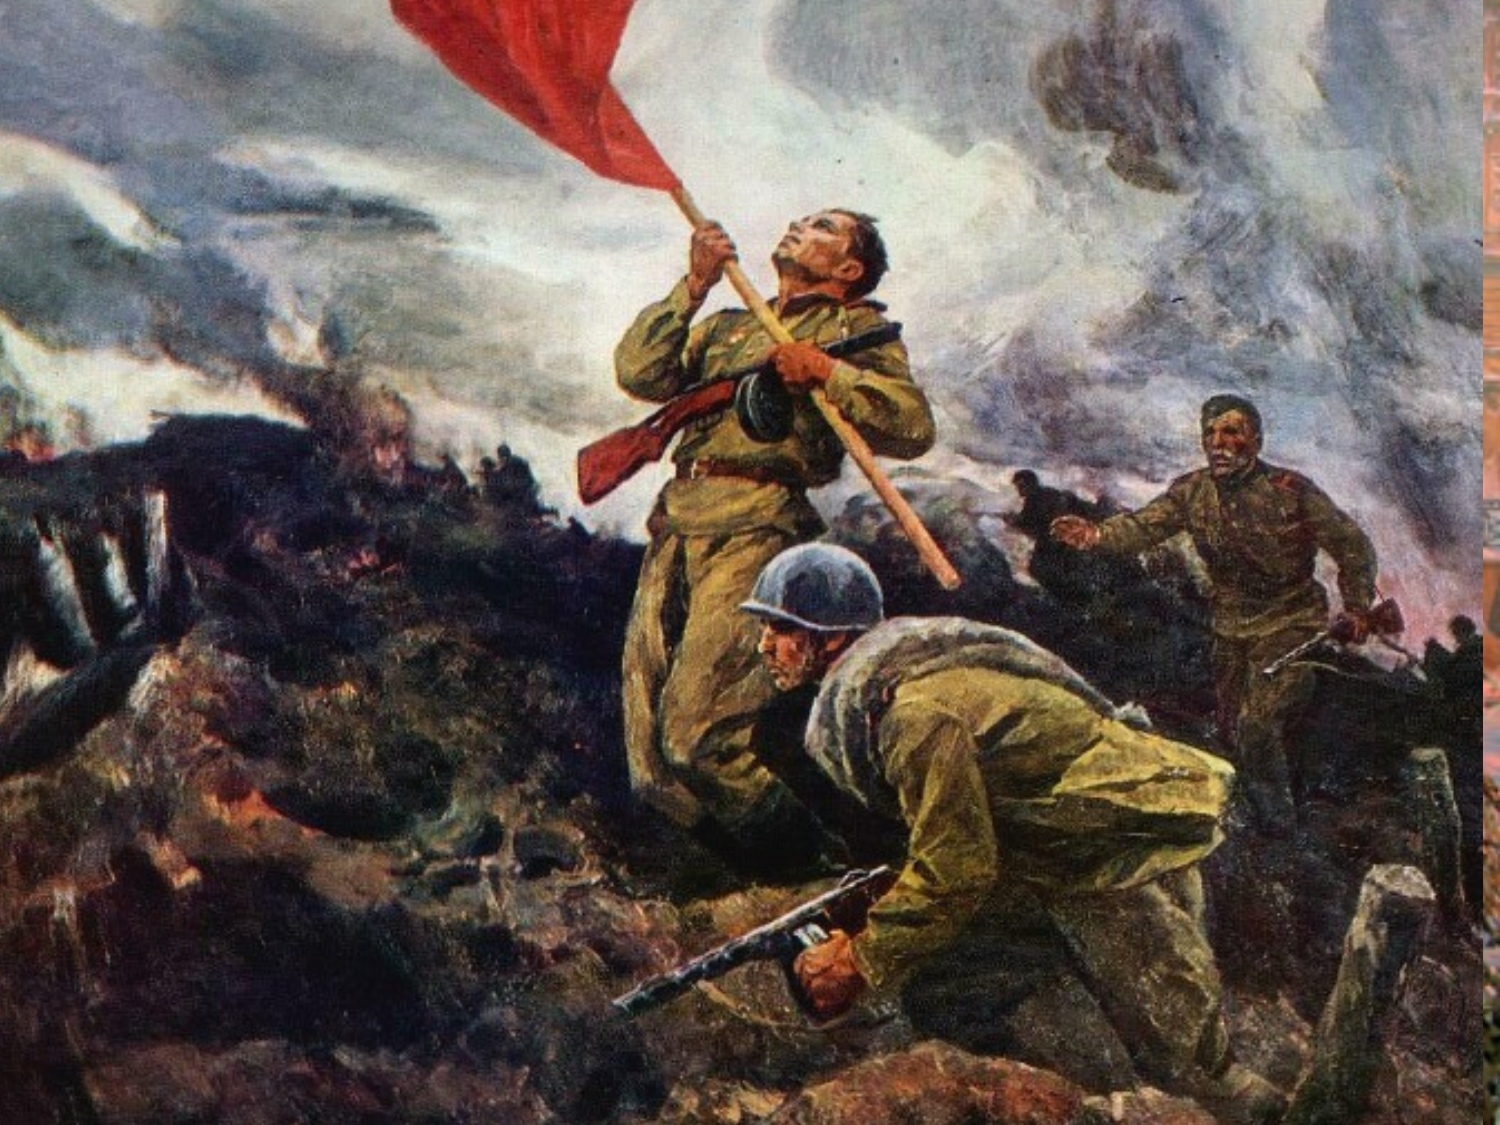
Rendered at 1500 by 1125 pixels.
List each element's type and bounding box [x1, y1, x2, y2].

list [0, 0, 1483, 1125]
picture [1483, 0, 1500, 1125]
